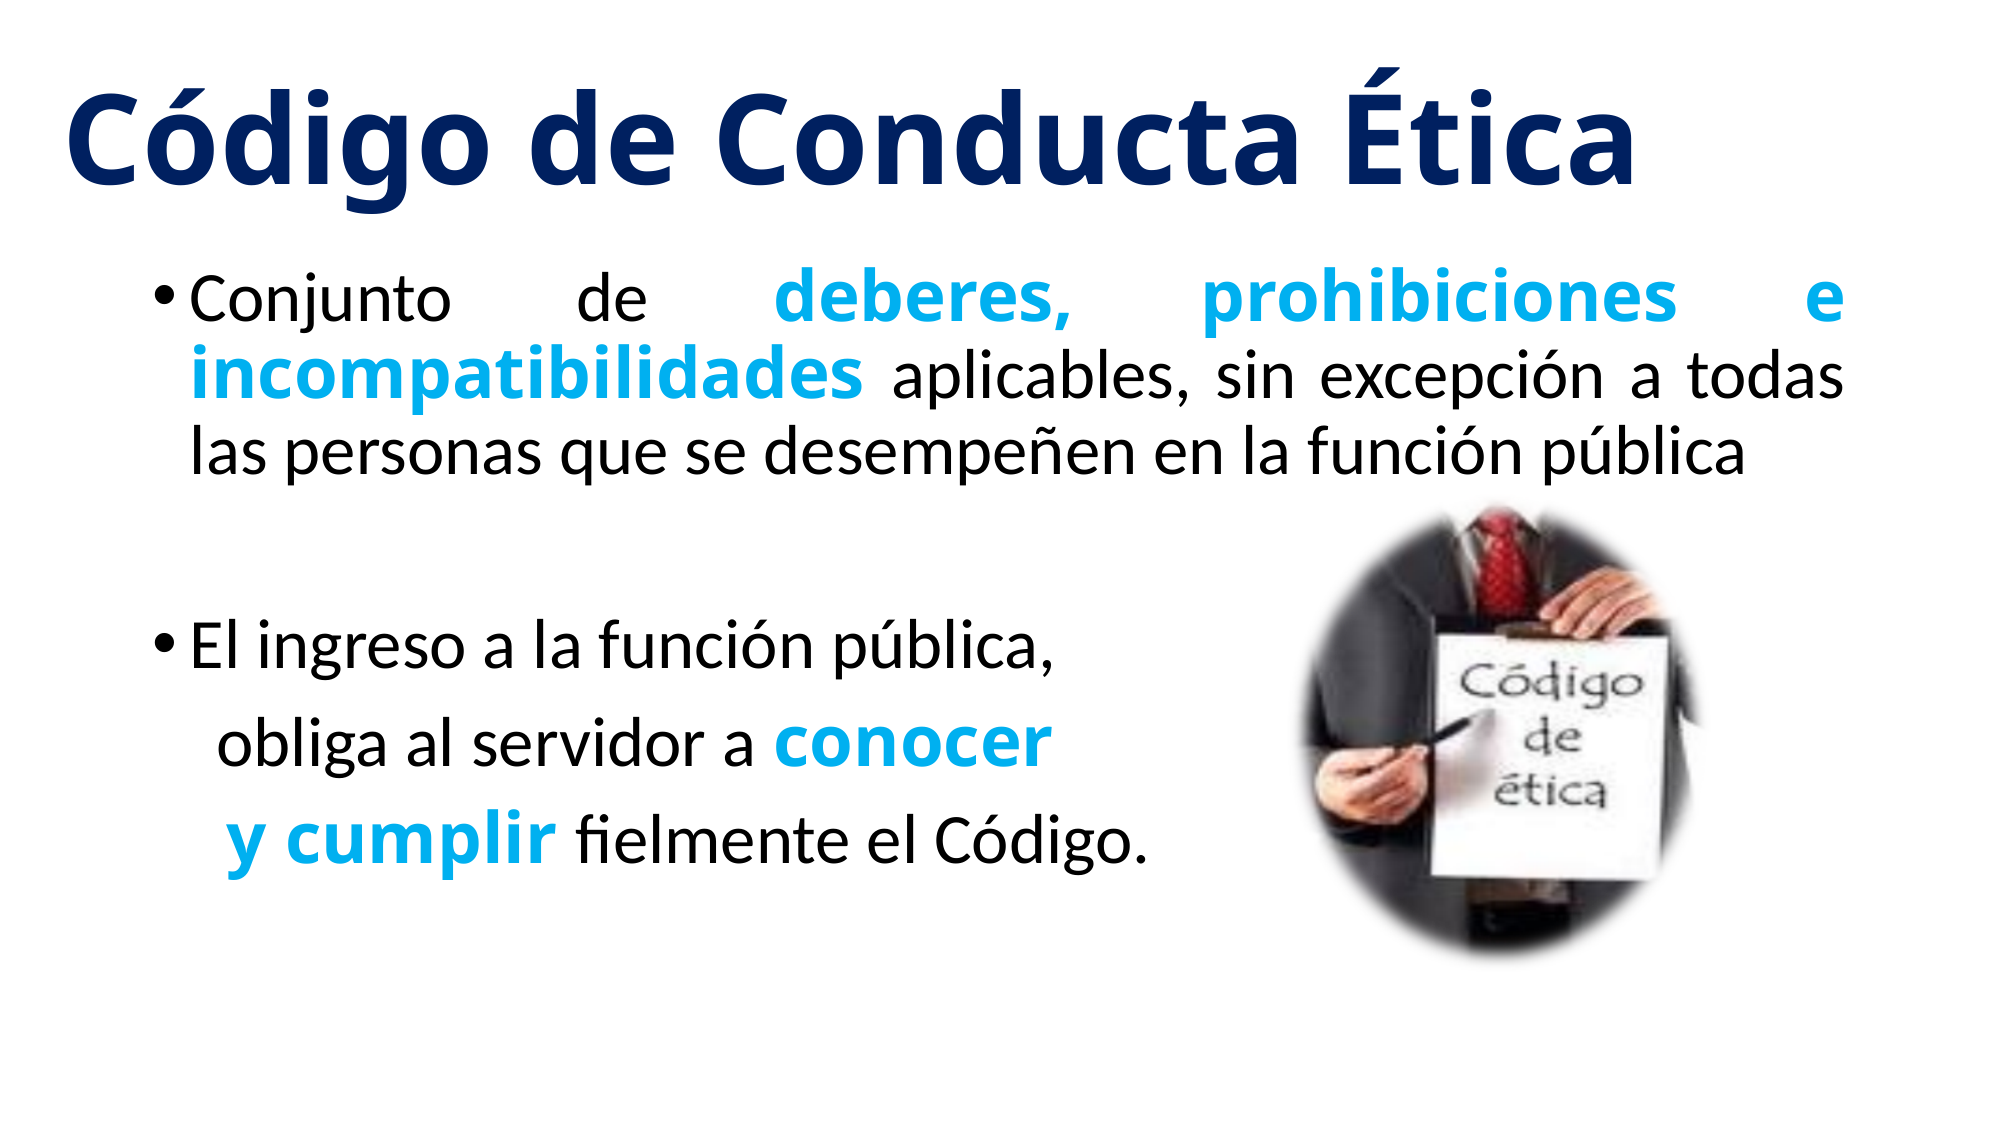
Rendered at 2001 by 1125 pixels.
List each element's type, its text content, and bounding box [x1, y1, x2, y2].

picture [1285, 492, 1713, 974]
title Código de Conducta Ética [47, 35, 1773, 254]
list Conjunto de deberes, prohibiciones e incompatibilidades aplicables, sin excepción a todas las personas que se desempeñen en la función pública El ingreso a la función pública, obliga al servidor a conocer y cumplir fielmente el Código. [137, 253, 1863, 1014]
